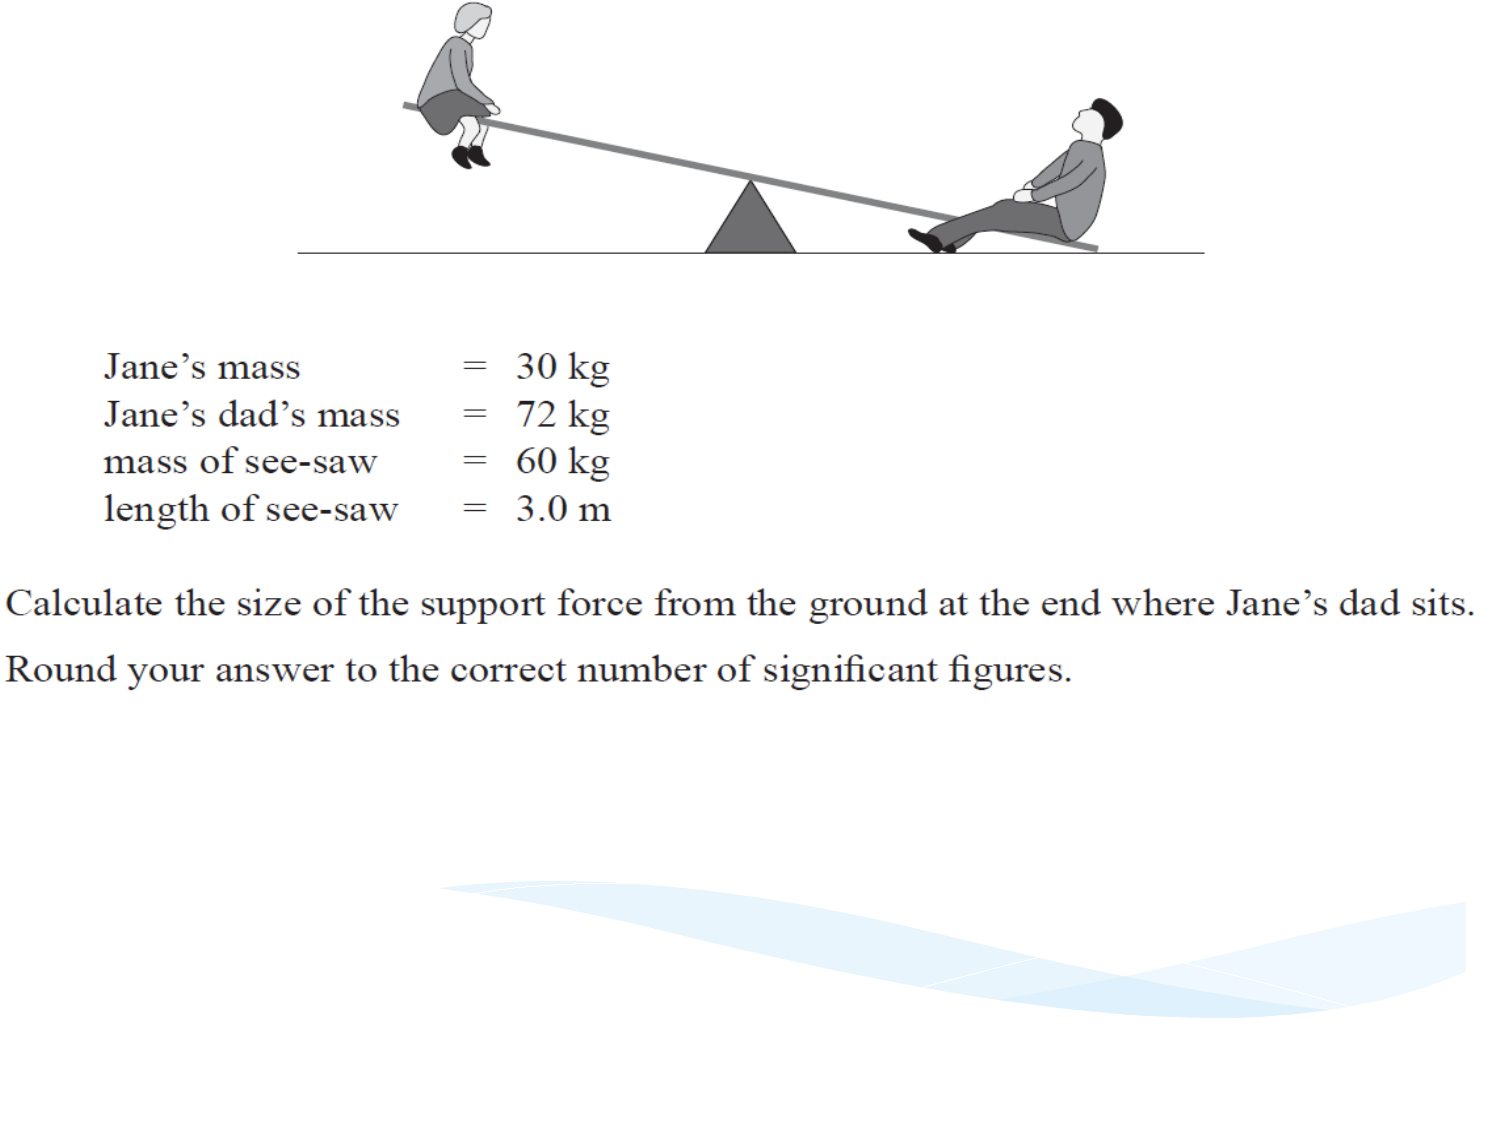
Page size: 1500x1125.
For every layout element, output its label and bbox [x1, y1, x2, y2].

picture [0, 0, 1500, 701]
